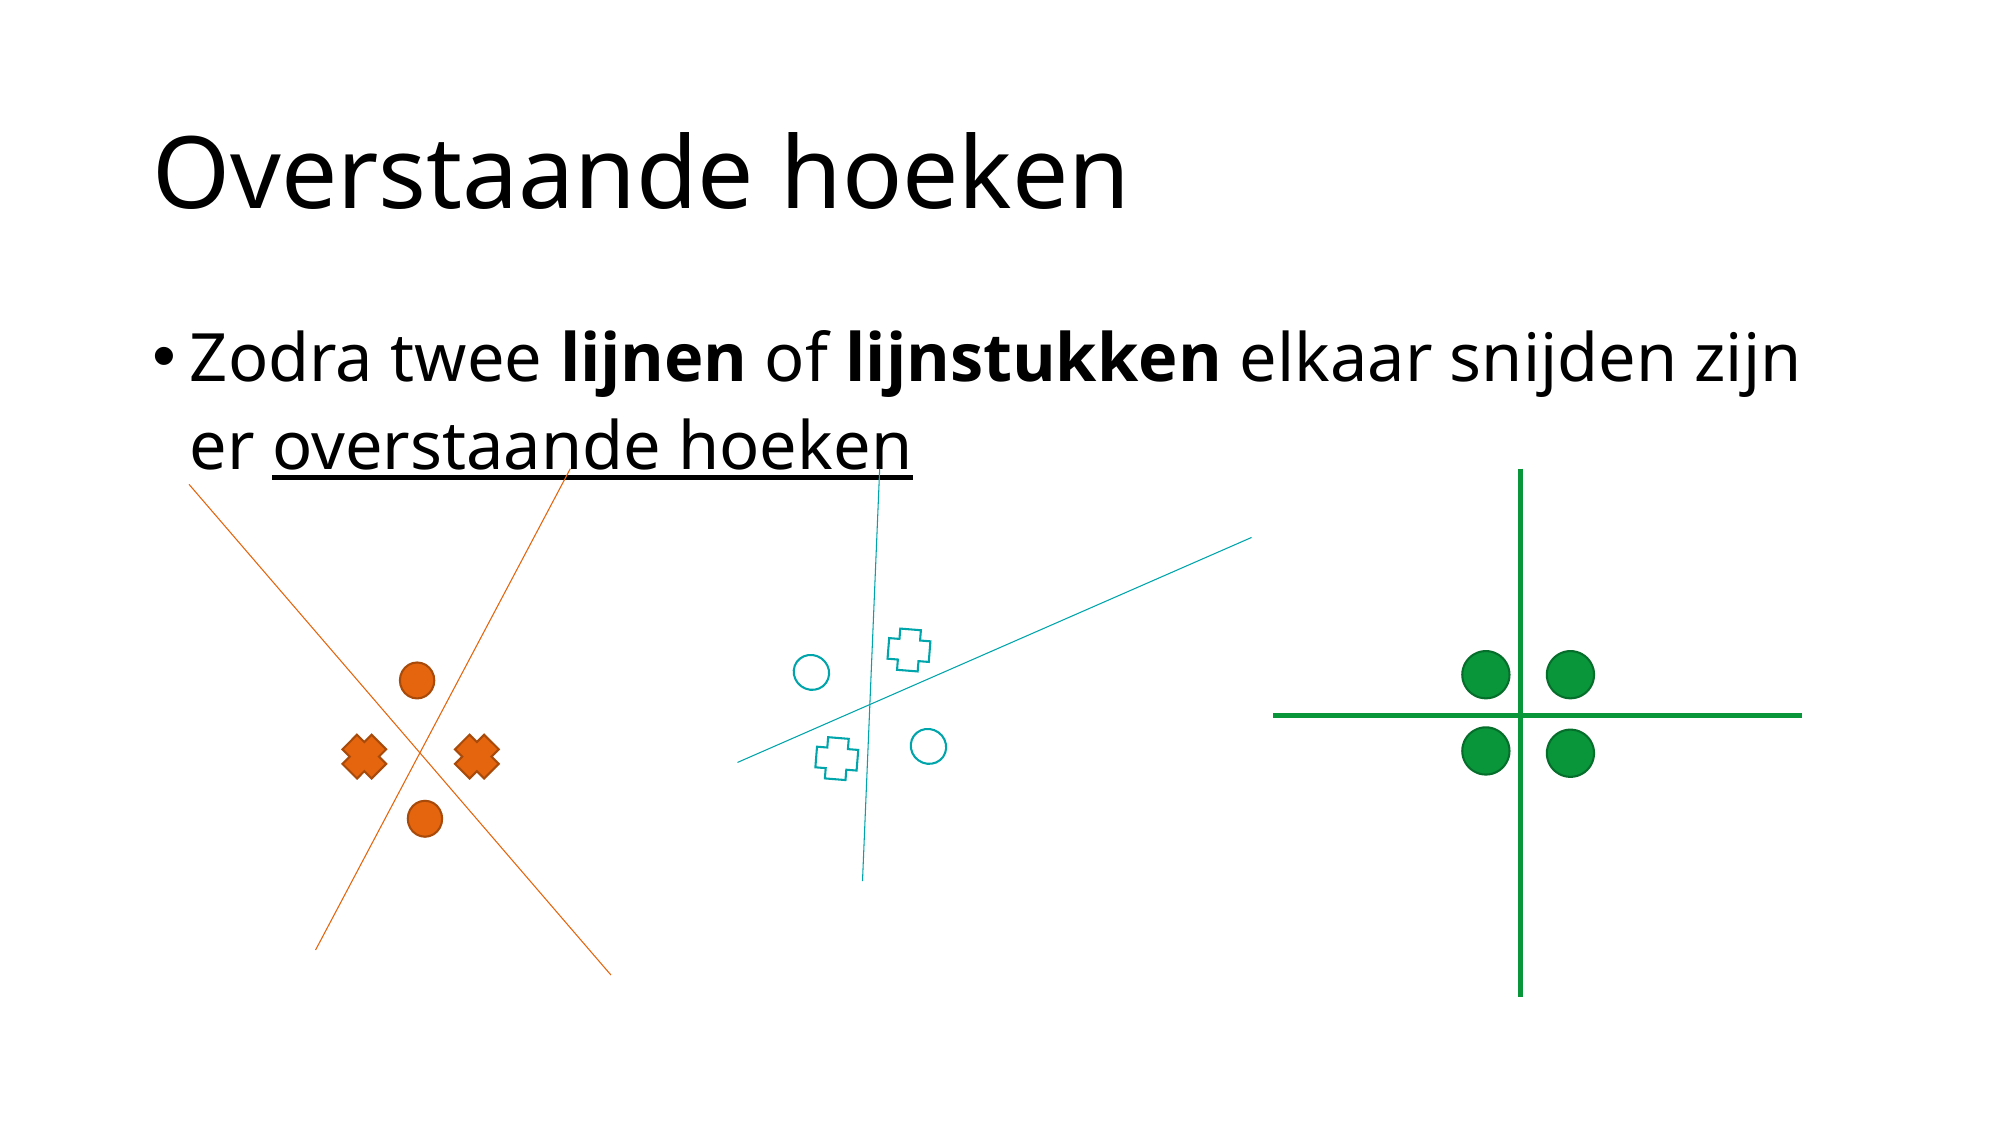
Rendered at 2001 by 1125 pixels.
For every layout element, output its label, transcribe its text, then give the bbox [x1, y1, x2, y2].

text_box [1273, 468, 1802, 997]
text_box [848, 743, 891, 797]
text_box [343, 735, 498, 778]
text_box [399, 778, 443, 837]
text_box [399, 662, 443, 735]
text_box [789, 665, 957, 743]
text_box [188, 468, 611, 976]
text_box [737, 468, 1252, 882]
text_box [848, 622, 891, 665]
title Overstaande hoeken [137, 59, 1863, 278]
list Zodra twee lijnen of lijnstukken elkaar snijden zijn er overstaande hoeken [137, 299, 1863, 421]
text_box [1462, 651, 1595, 777]
